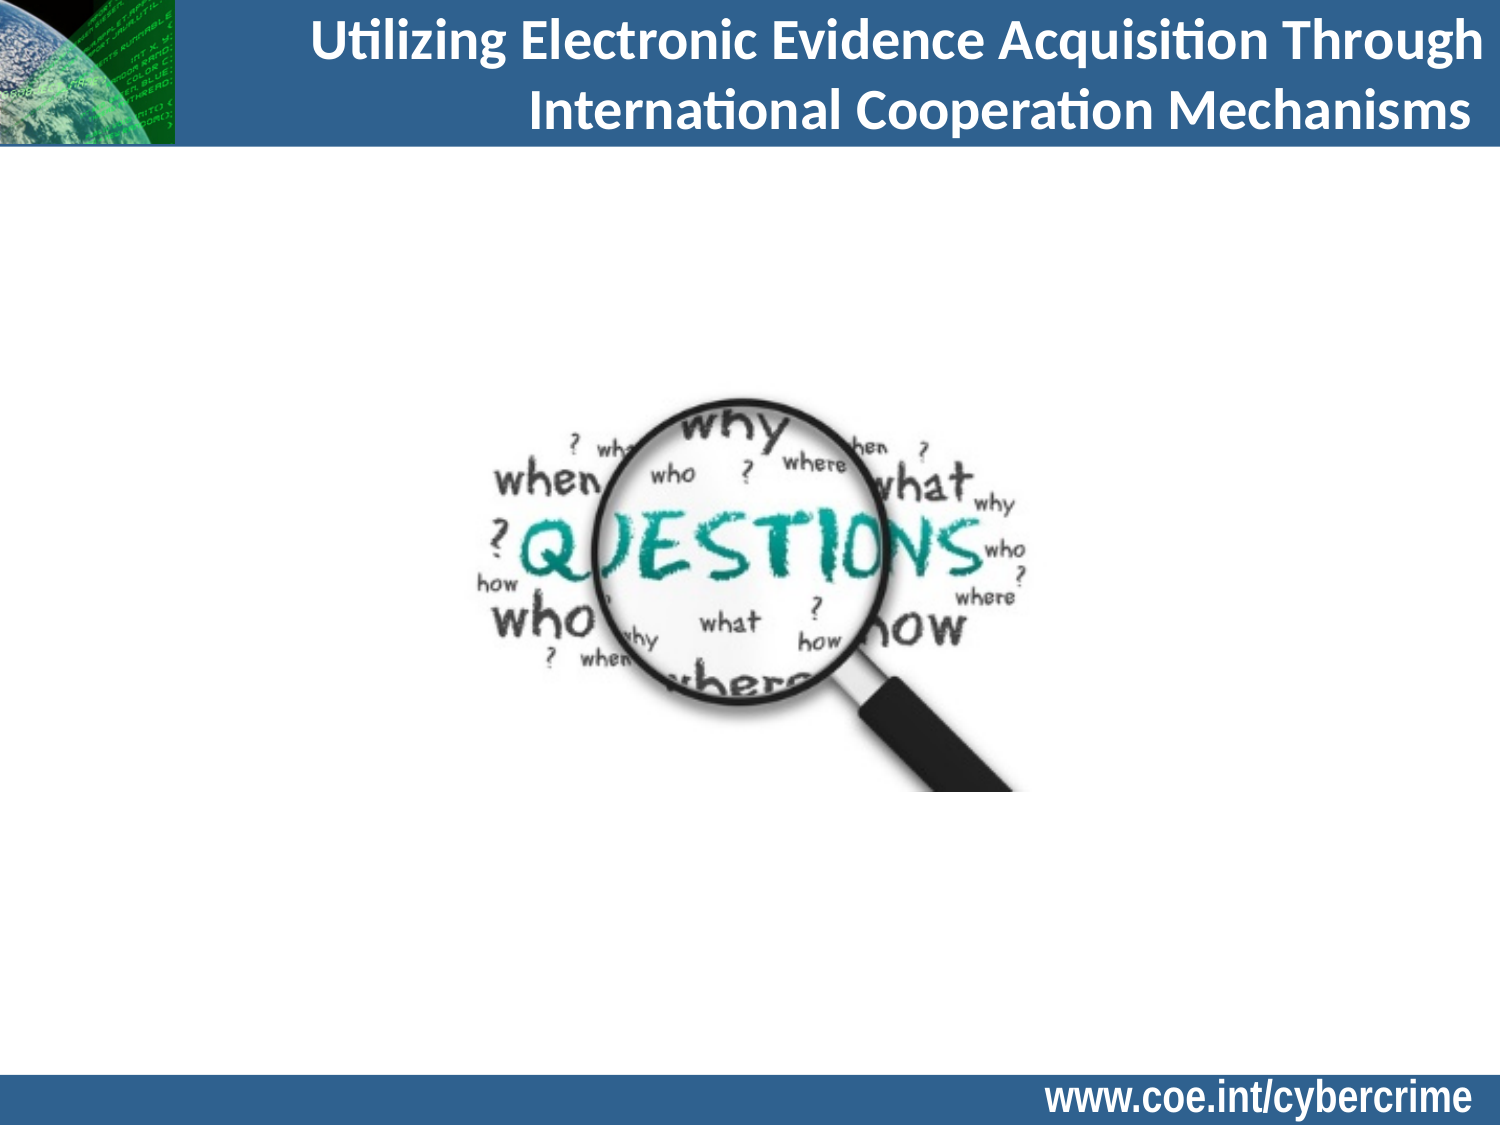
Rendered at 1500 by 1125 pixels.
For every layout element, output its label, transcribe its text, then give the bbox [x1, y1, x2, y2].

picture [443, 332, 1057, 793]
text_box [0, 1073, 1030, 1125]
text_box Utilizing Electronic Evidence Acquisition Through International Cooperation Mechanisms [177, 0, 1500, 149]
text_box www.coe.int/cybercrime [1030, 1059, 1500, 1125]
picture [0, 0, 175, 144]
